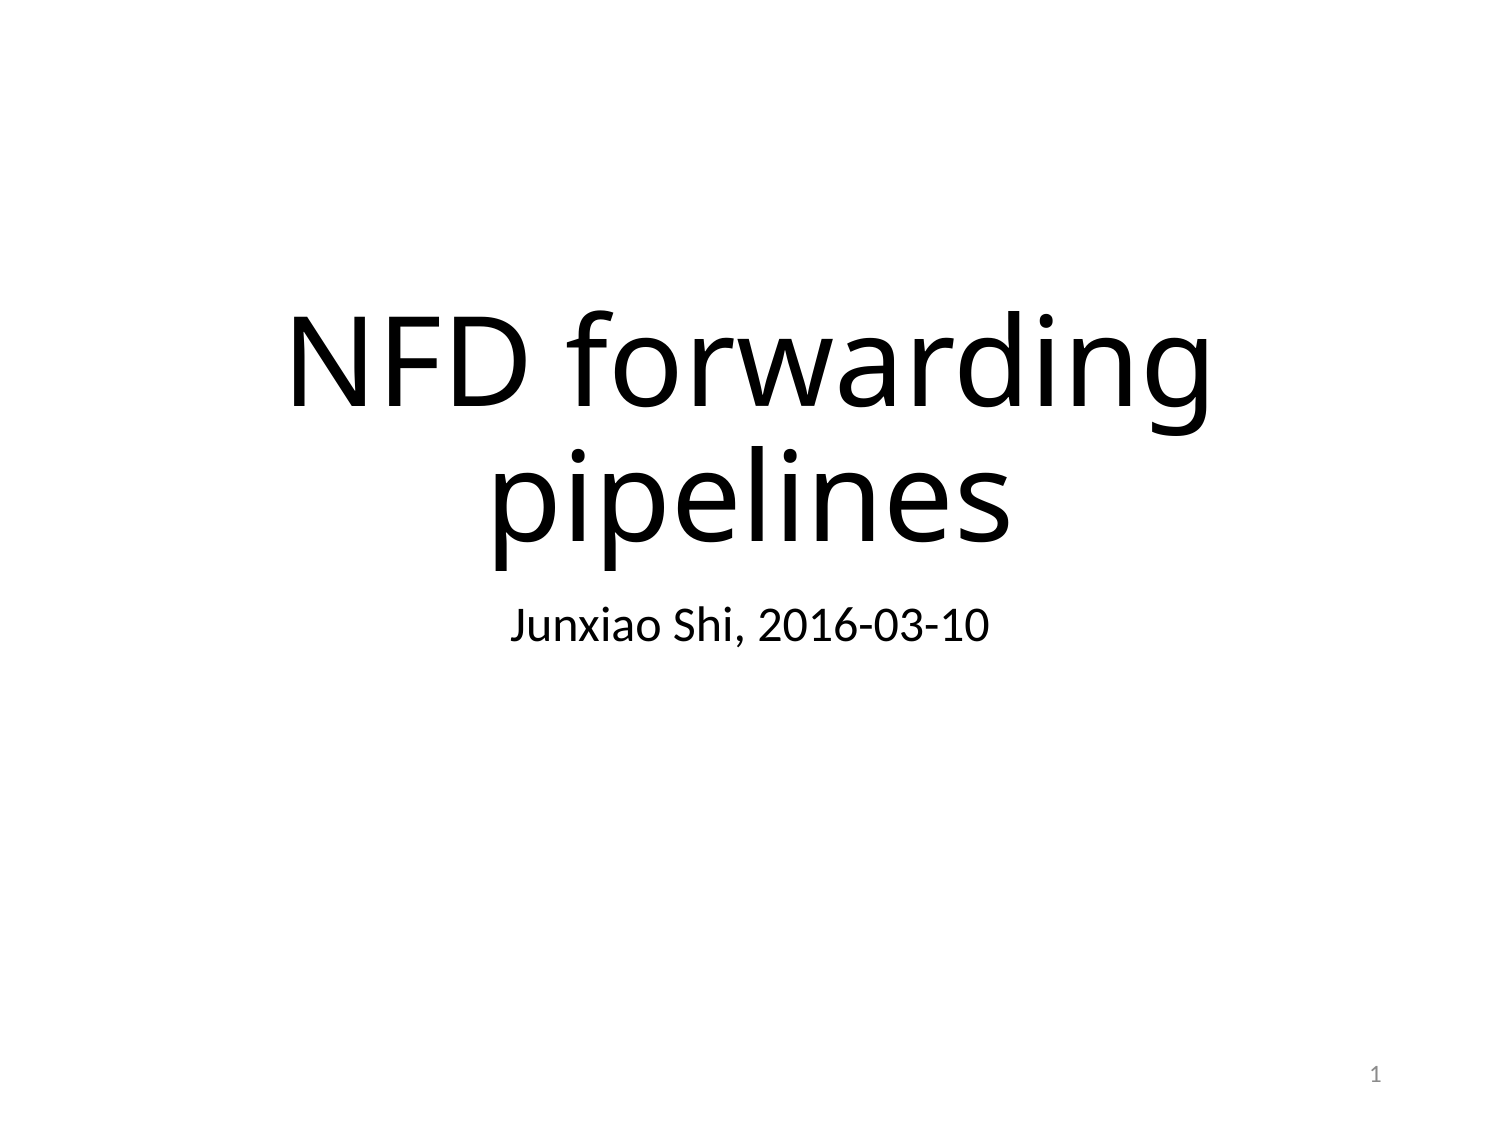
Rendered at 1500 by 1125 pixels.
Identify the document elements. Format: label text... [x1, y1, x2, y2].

title NFD forwarding pipelines [112, 184, 1388, 576]
subtitle Junxiao Shi, 2016-03-10 [187, 590, 1313, 863]
slide_number 1 [1059, 1042, 1397, 1103]
